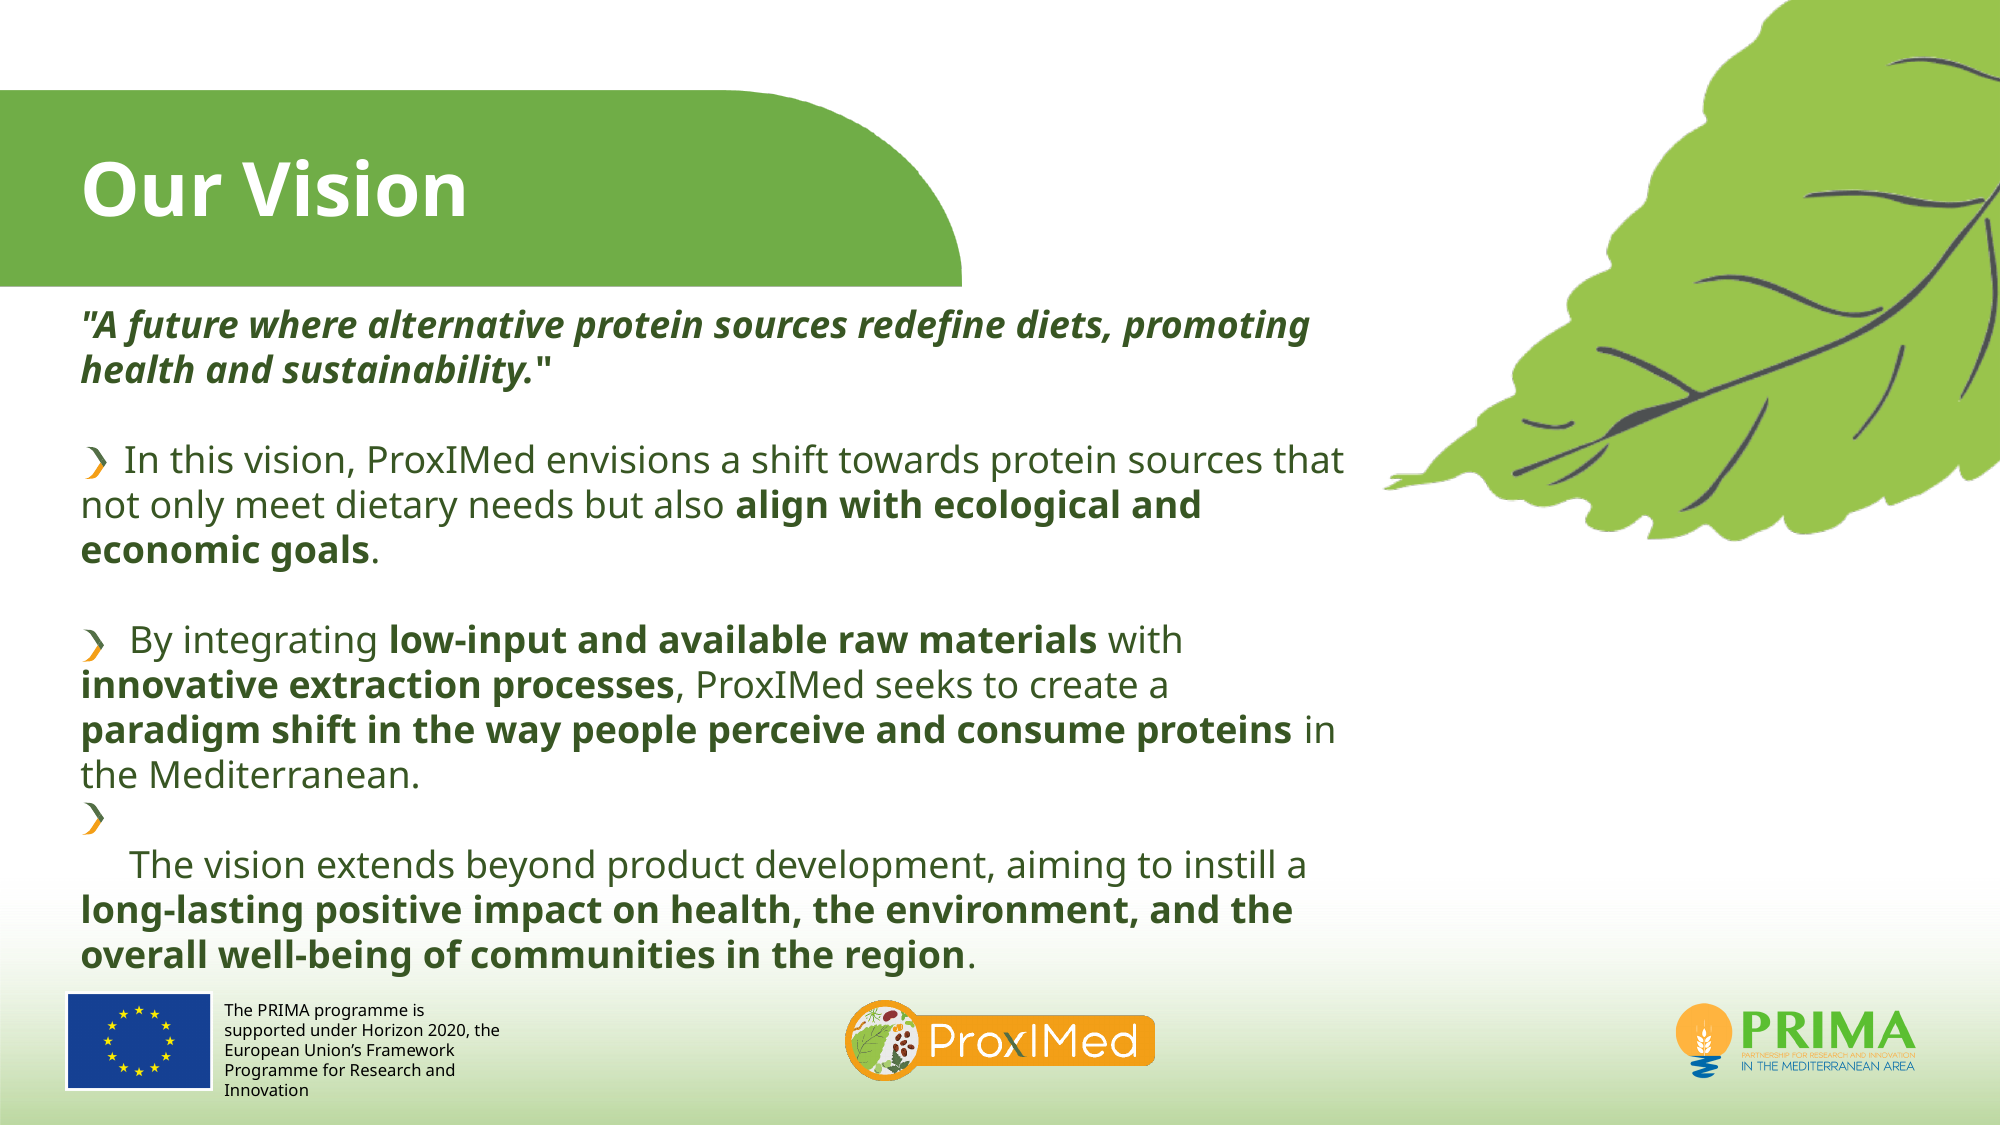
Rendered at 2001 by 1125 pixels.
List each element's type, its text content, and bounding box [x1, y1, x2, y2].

text_box "A future where alternative protein sources redefine diets, promoting health and sustainability." In this vision, ProxIMed envisions a shift towards protein sources that not only meet dietary needs but also align with ecological and economic goals. By integrating low-input and available raw materials with innovative extraction processes, ProxIMed seeks to create a paradigm shift in the way people perceive and consume proteins in the Mediterranean. The vision extends beyond product development, aiming to instill a long-lasting positive impact on health, the environment, and the overall well-being of communities in the region. [65, 293, 1367, 877]
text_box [75, 448, 106, 478]
picture [0, 877, 2000, 1125]
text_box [72, 631, 103, 660]
picture [1349, 0, 2000, 586]
picture [0, 89, 962, 287]
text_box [72, 804, 103, 833]
